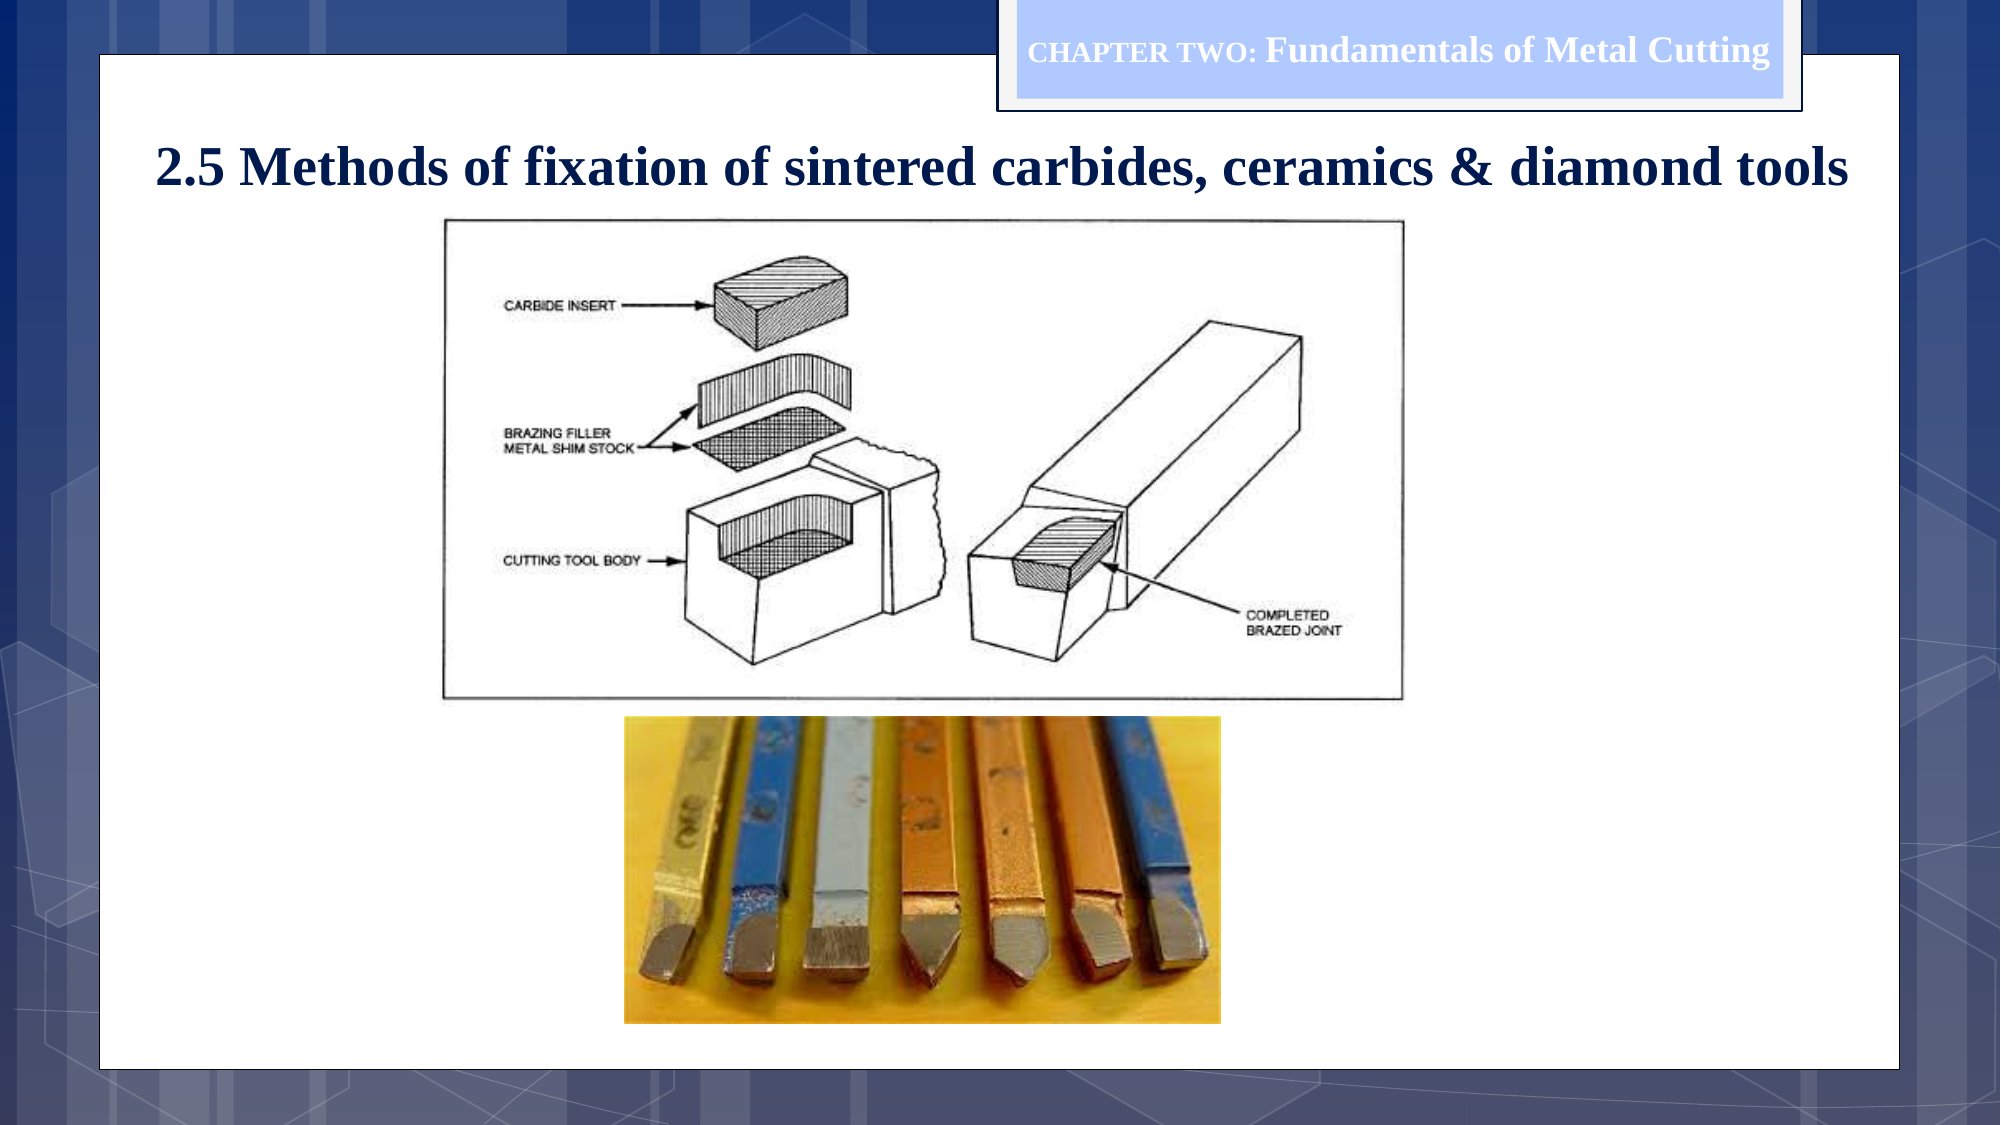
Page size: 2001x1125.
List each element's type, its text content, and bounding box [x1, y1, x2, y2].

text_box CHAPTER TWO: Fundamentals of Metal Cutting [940, 0, 1858, 78]
picture [413, 203, 1433, 1024]
text_box 2.5 Methods of fixation of sintered carbides, ceramics & diamond tools [140, 107, 1876, 204]
